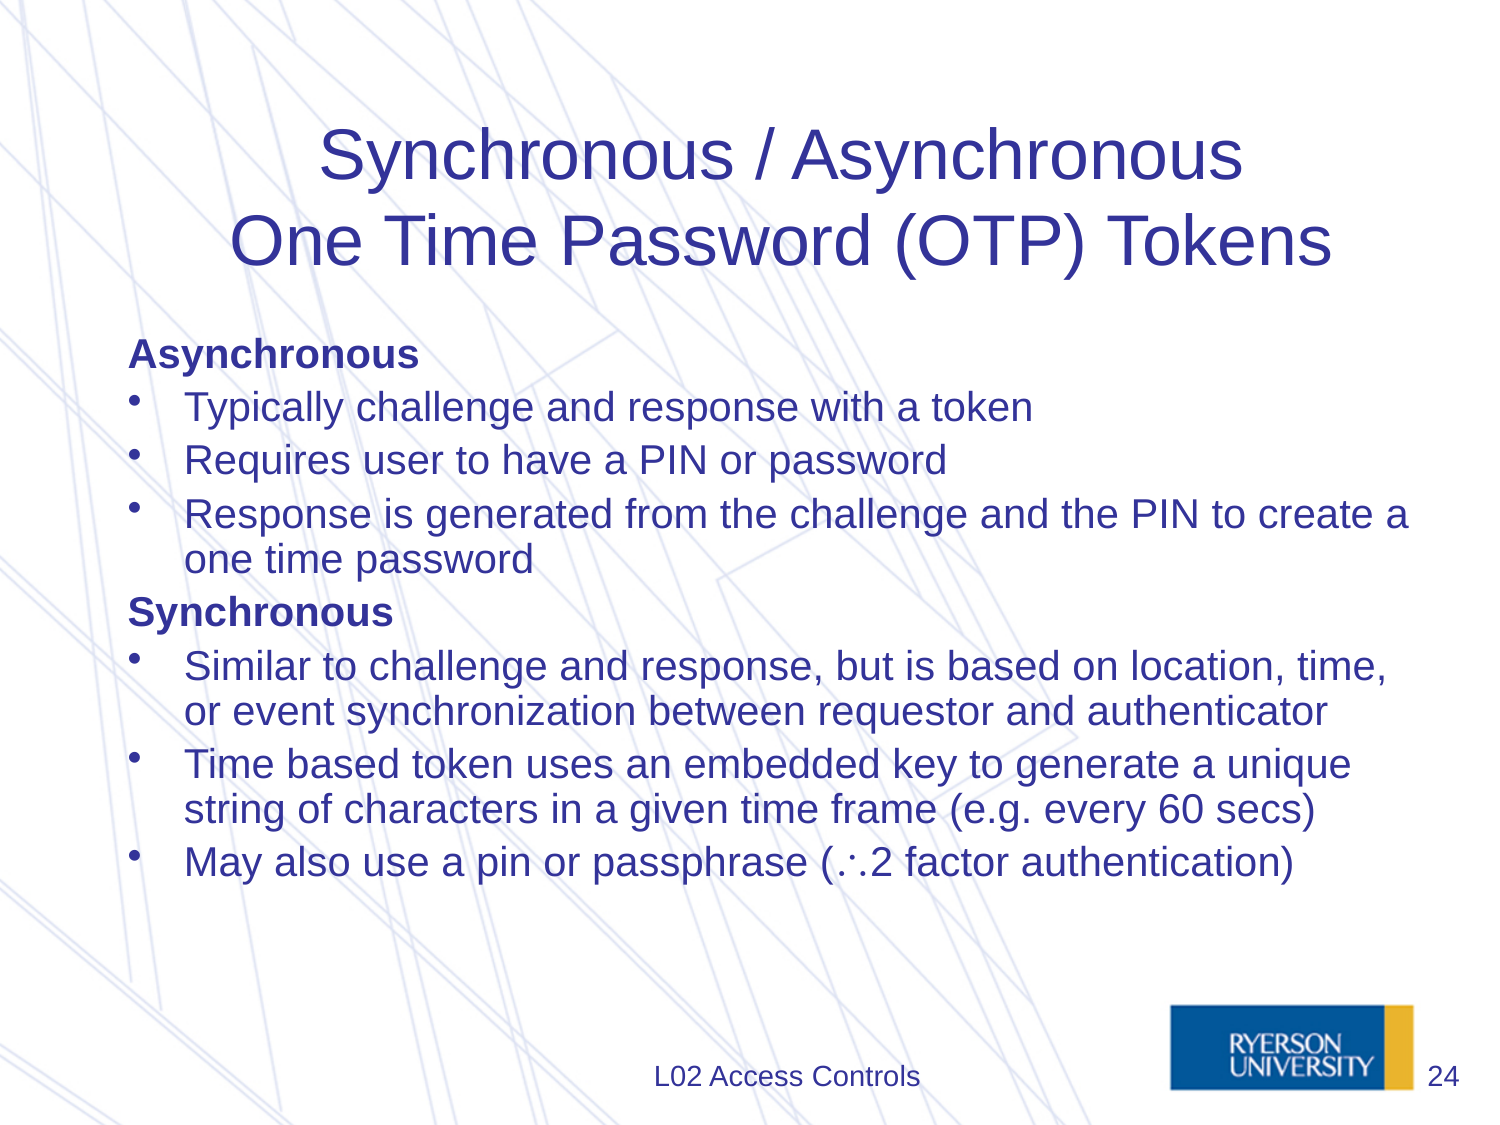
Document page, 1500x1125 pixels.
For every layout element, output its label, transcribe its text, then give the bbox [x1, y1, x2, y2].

title Synchronous / Asynchronous One Time Password (OTP) Tokens [112, 99, 1451, 288]
list Asynchronous Typically challenge and response with a token Requires user to have a PIN or password Response is generated from the challenge and the PIN to create a one time password Synchronous Similar to challenge and response, but is based on location, time, or event synchronization between requestor and authenticator Time based token uses an embedded key to generate a unique string of characters in a given time frame (e.g. every 60 secs) May also use a pin or passphrase (2 factor authentication) [112, 324, 1451, 1001]
slide_number 24 [1399, 1049, 1476, 1113]
picture [0, 0, 1500, 1125]
footer L02 Access Controls [449, 1049, 1126, 1113]
